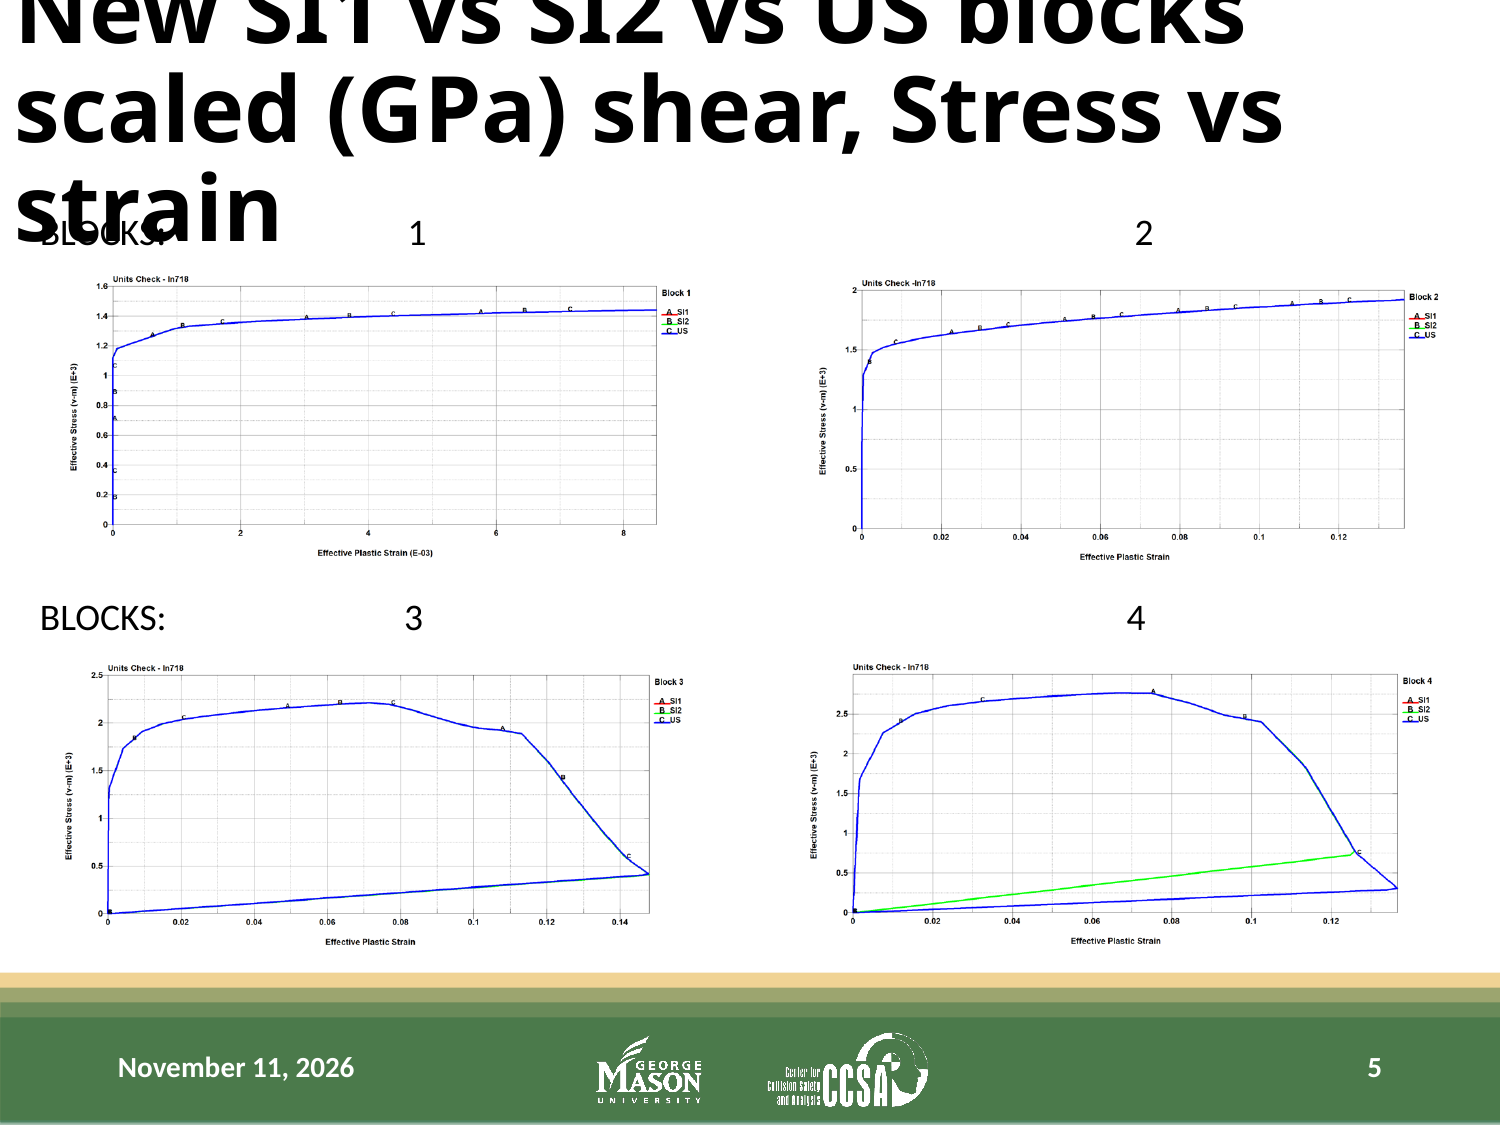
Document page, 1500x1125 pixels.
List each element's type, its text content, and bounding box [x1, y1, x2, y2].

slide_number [103, 1041, 441, 1102]
text_box BLOCKS: 1 2 [24, 200, 1500, 261]
picture [42, 657, 698, 955]
picture [757, 1024, 938, 1115]
picture [796, 272, 1453, 570]
picture [587, 1024, 713, 1115]
text_box New SI1 vs SI2 vs US blocks scaled (GPa) shear, Stress vs strain [0, 25, 1500, 201]
picture [787, 656, 1444, 954]
slide_number 5 [1115, 1041, 1397, 1102]
picture [47, 268, 703, 566]
text_box BLOCKS: 3 4 [25, 585, 1500, 646]
